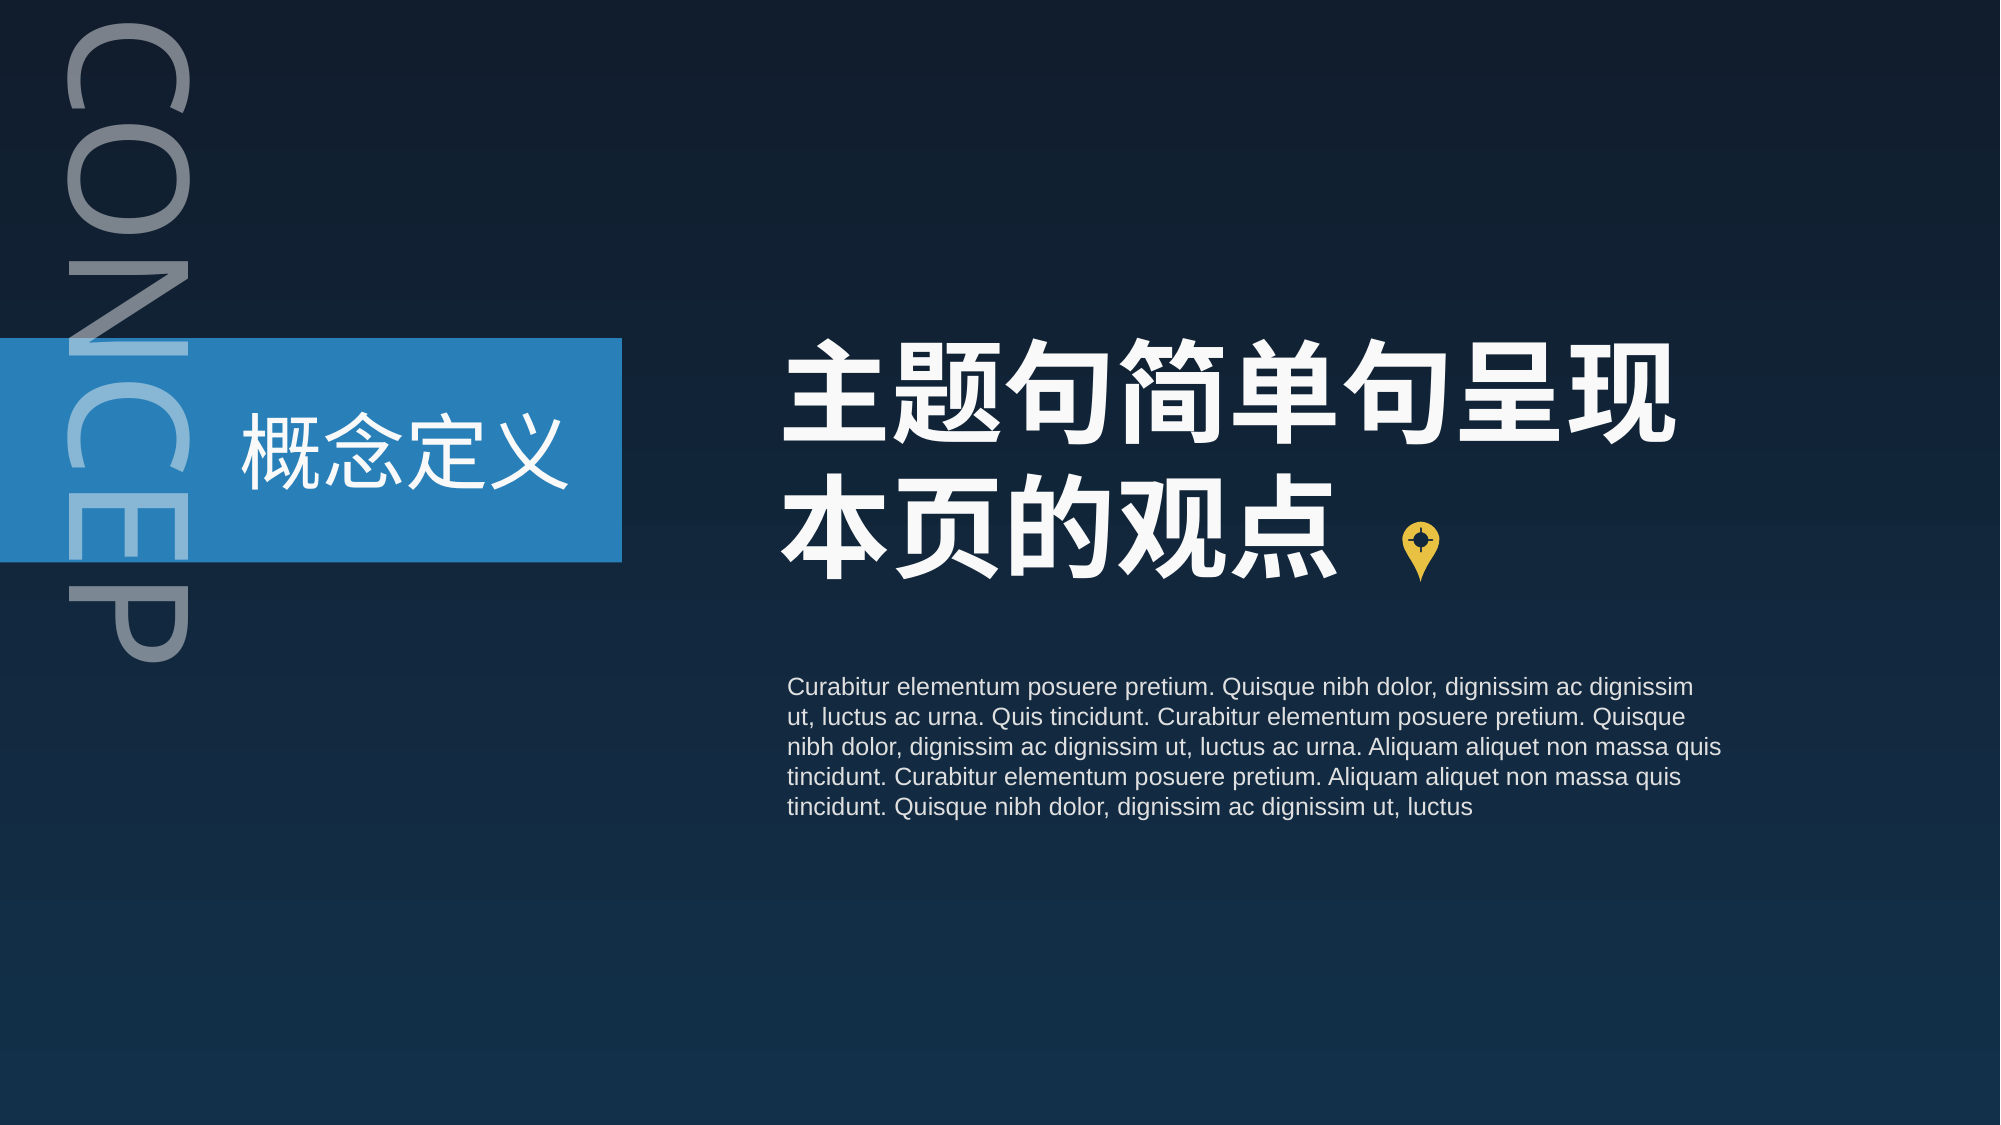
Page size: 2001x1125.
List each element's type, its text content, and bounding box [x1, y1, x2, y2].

text_box 概念定义 [224, 361, 674, 539]
text_box 主题句简单句呈现本页的观点 [763, 314, 1745, 586]
list Curabitur elementum posuere pretium. Quisque nibh dolor, dignissim ac dignissim ut, luctus ac urna. Quis tincidunt. Curabitur elementum posuere pretium. Quisque nibh dolor, dignissim ac dignissim ut, luctus ac urna. Aliquam aliquet non massa quis tincidunt. Curabitur elementum posuere pretium. Aliquam aliquet non massa quis tincidunt. Quisque nibh dolor, dignissim ac dignissim ut, luctus [772, 662, 1745, 864]
text_box [1402, 521, 1440, 582]
text_box CONCEPT [0, 5, 114, 764]
text_box [114, 336, 624, 564]
